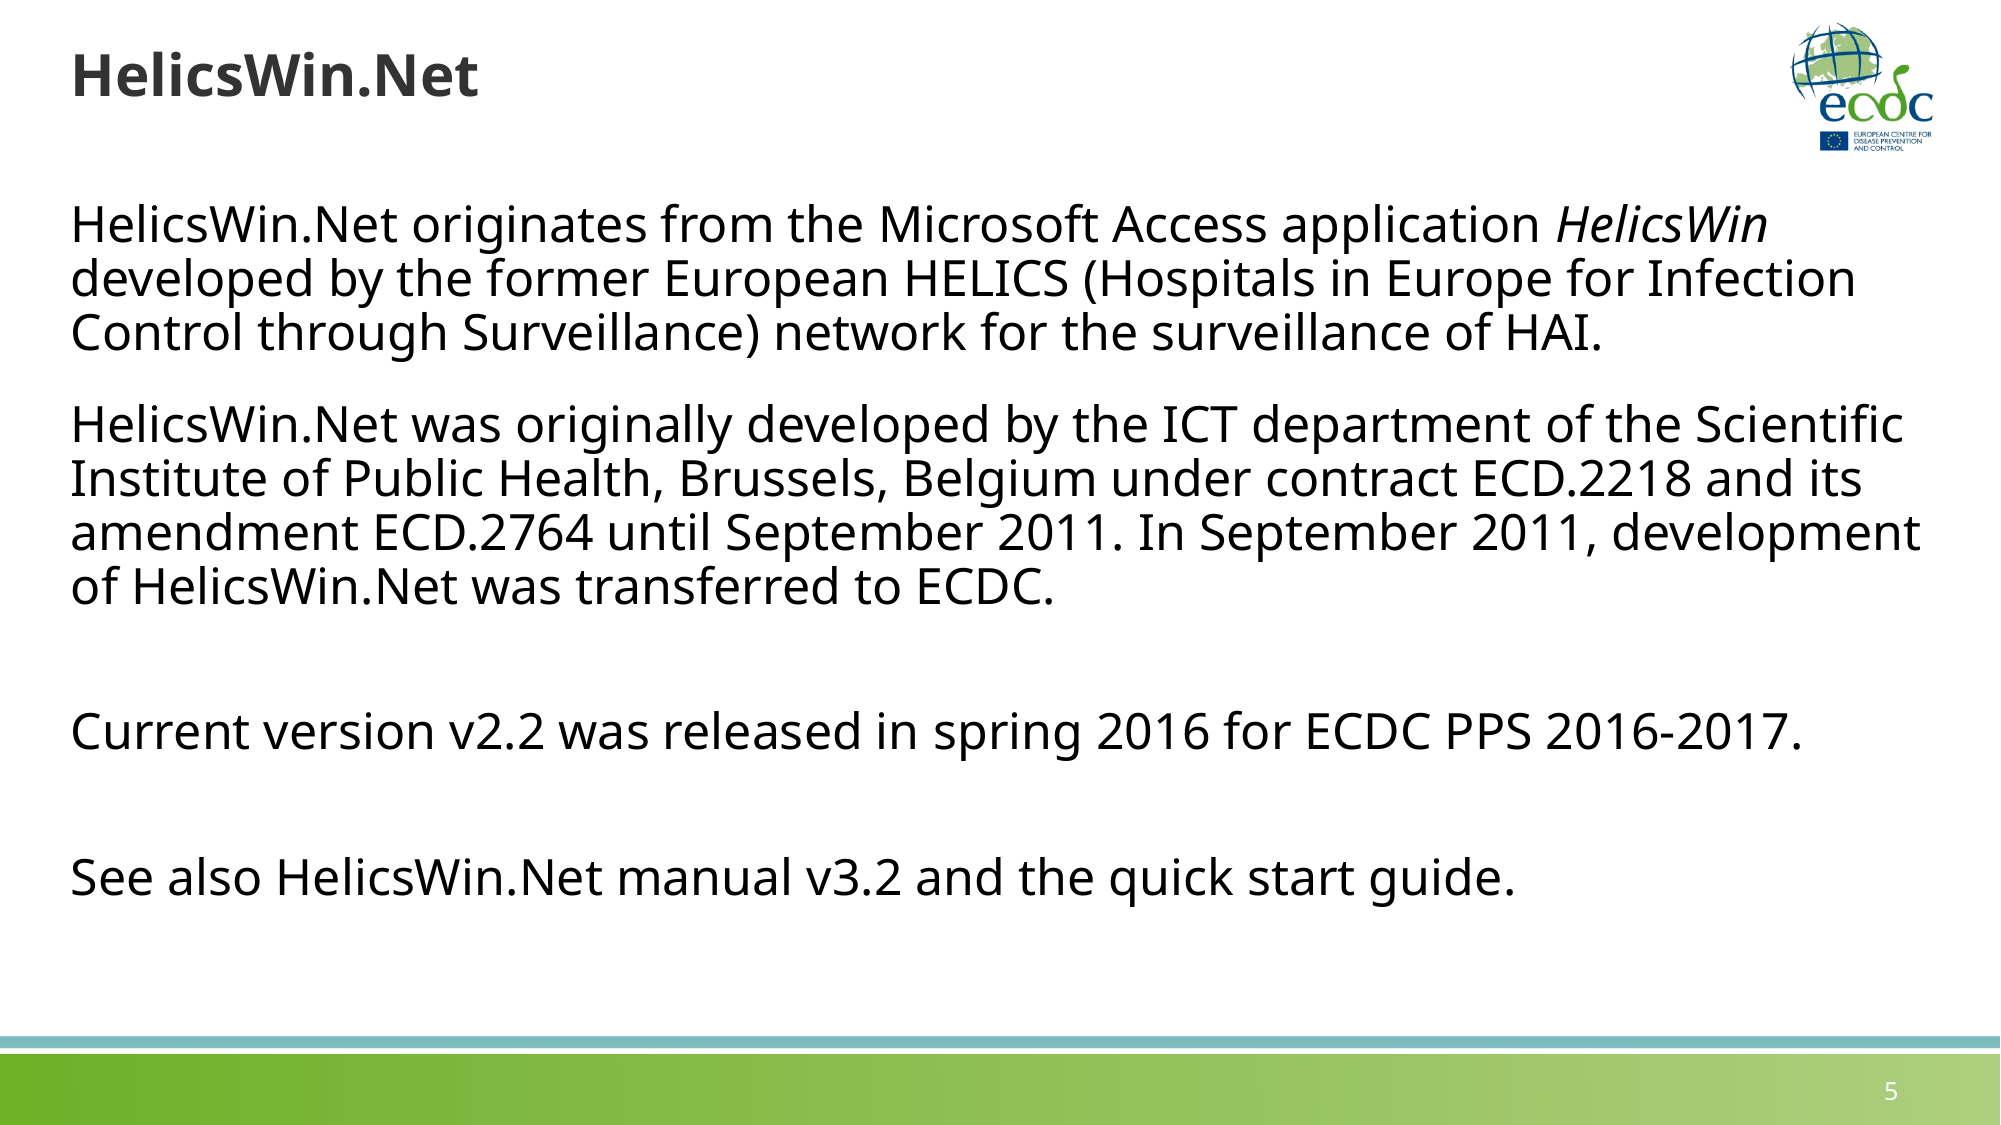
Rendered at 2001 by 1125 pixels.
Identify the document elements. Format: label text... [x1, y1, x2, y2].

slide_number 5 [1494, 1062, 1914, 1123]
list HelicsWin.Net originates from the Microsoft Access application HelicsWin developed by the former European HELICS (Hospitals in Europe for Infection Control through Surveillance) network for the surveillance of HAI. HelicsWin.Net was originally developed by the ICT department of the Scientific Institute of Public Health, Brussels, Belgium under contract ECD.2218 and its amendment ECD.2764 until September 2011. In September 2011, development of HelicsWin.Net was transferred to ECDC. Current version v2.2 was released in spring 2016 for ECDC PPS 2016-2017. See also HelicsWin.Net manual v3.2 and the quick start guide. [70, 199, 1936, 1025]
title HelicsWin.Net [70, 46, 1764, 177]
picture [0, 0, 2000, 1125]
